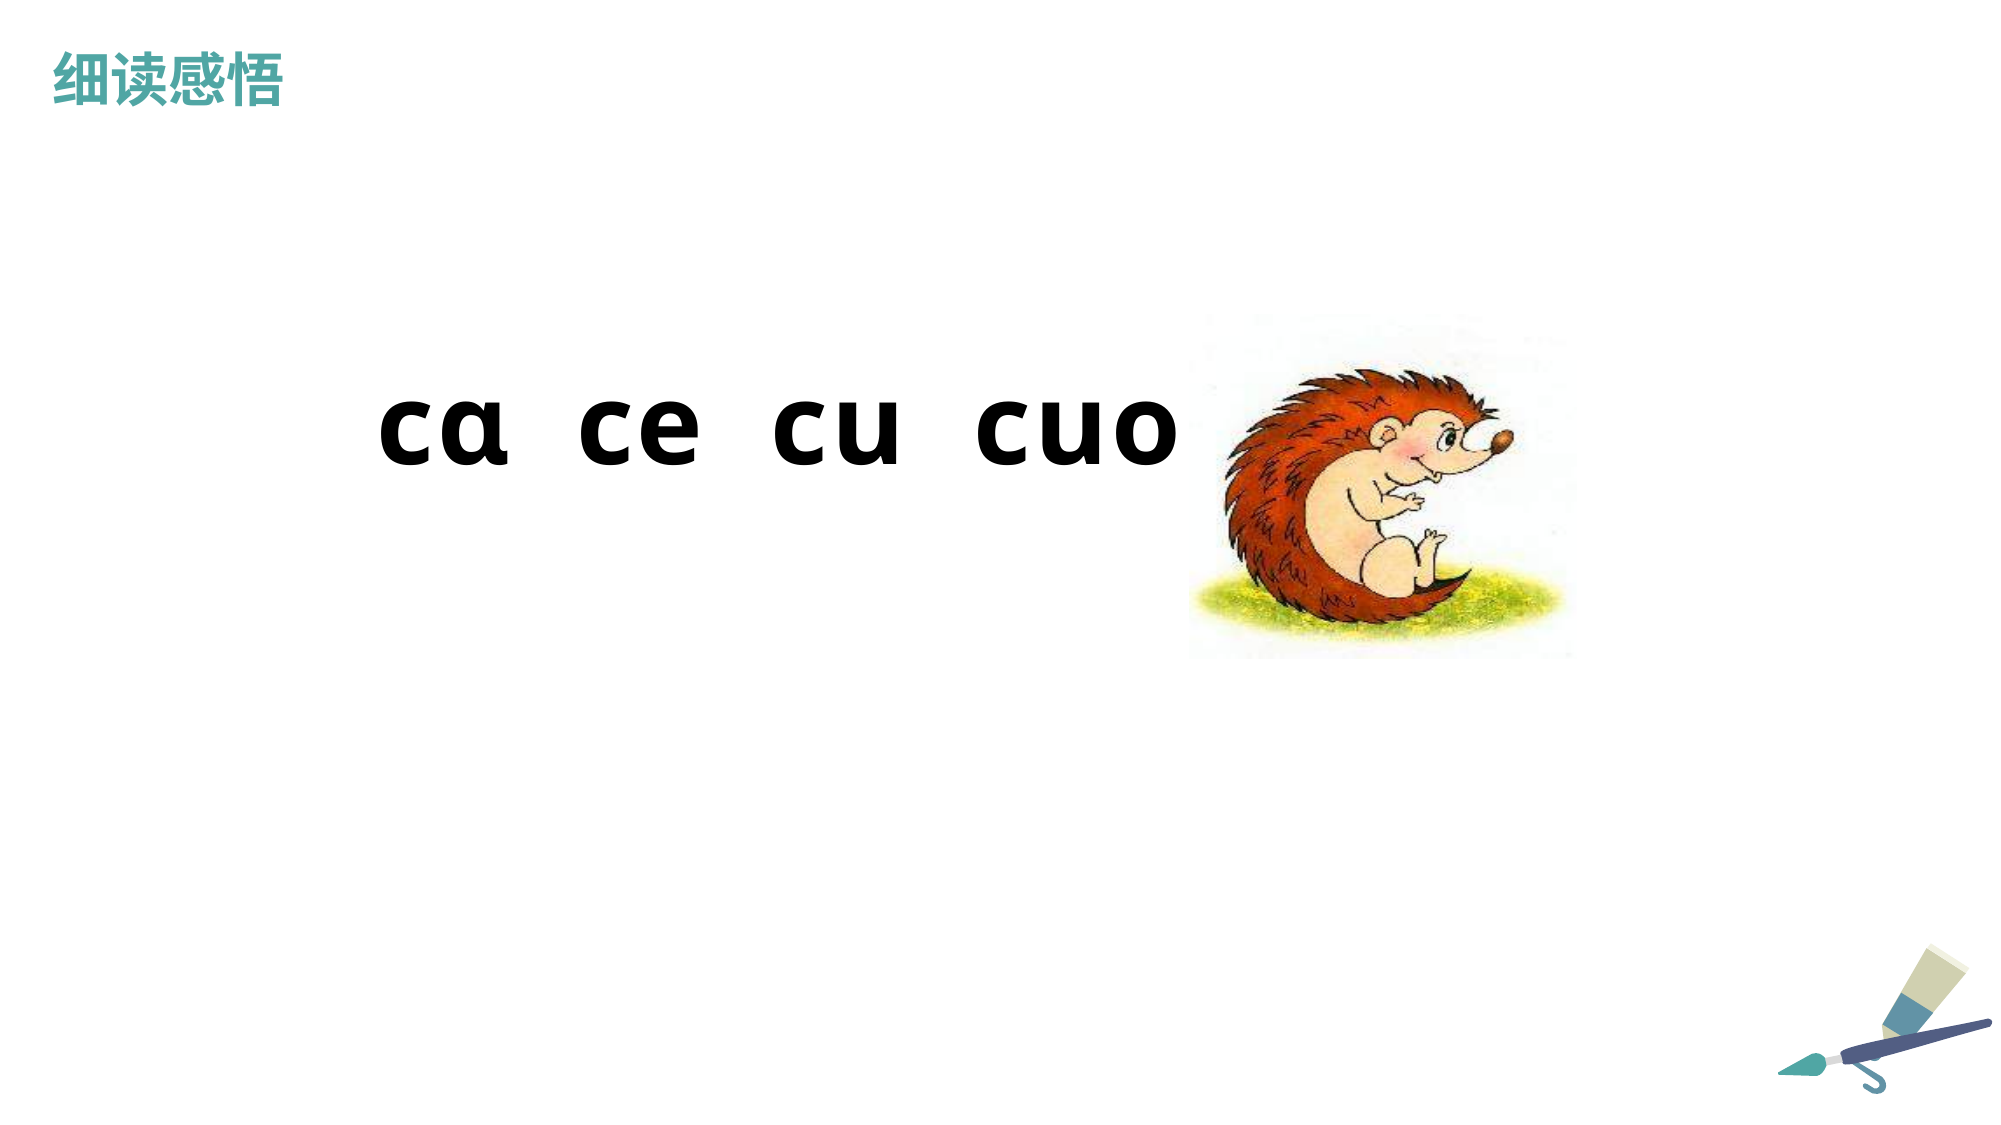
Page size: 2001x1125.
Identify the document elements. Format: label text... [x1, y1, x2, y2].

picture [1188, 314, 1577, 659]
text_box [1811, 945, 1974, 1125]
list cɑ ce cu cuo [361, 360, 1284, 728]
text_box 细读感悟 [37, 35, 301, 121]
